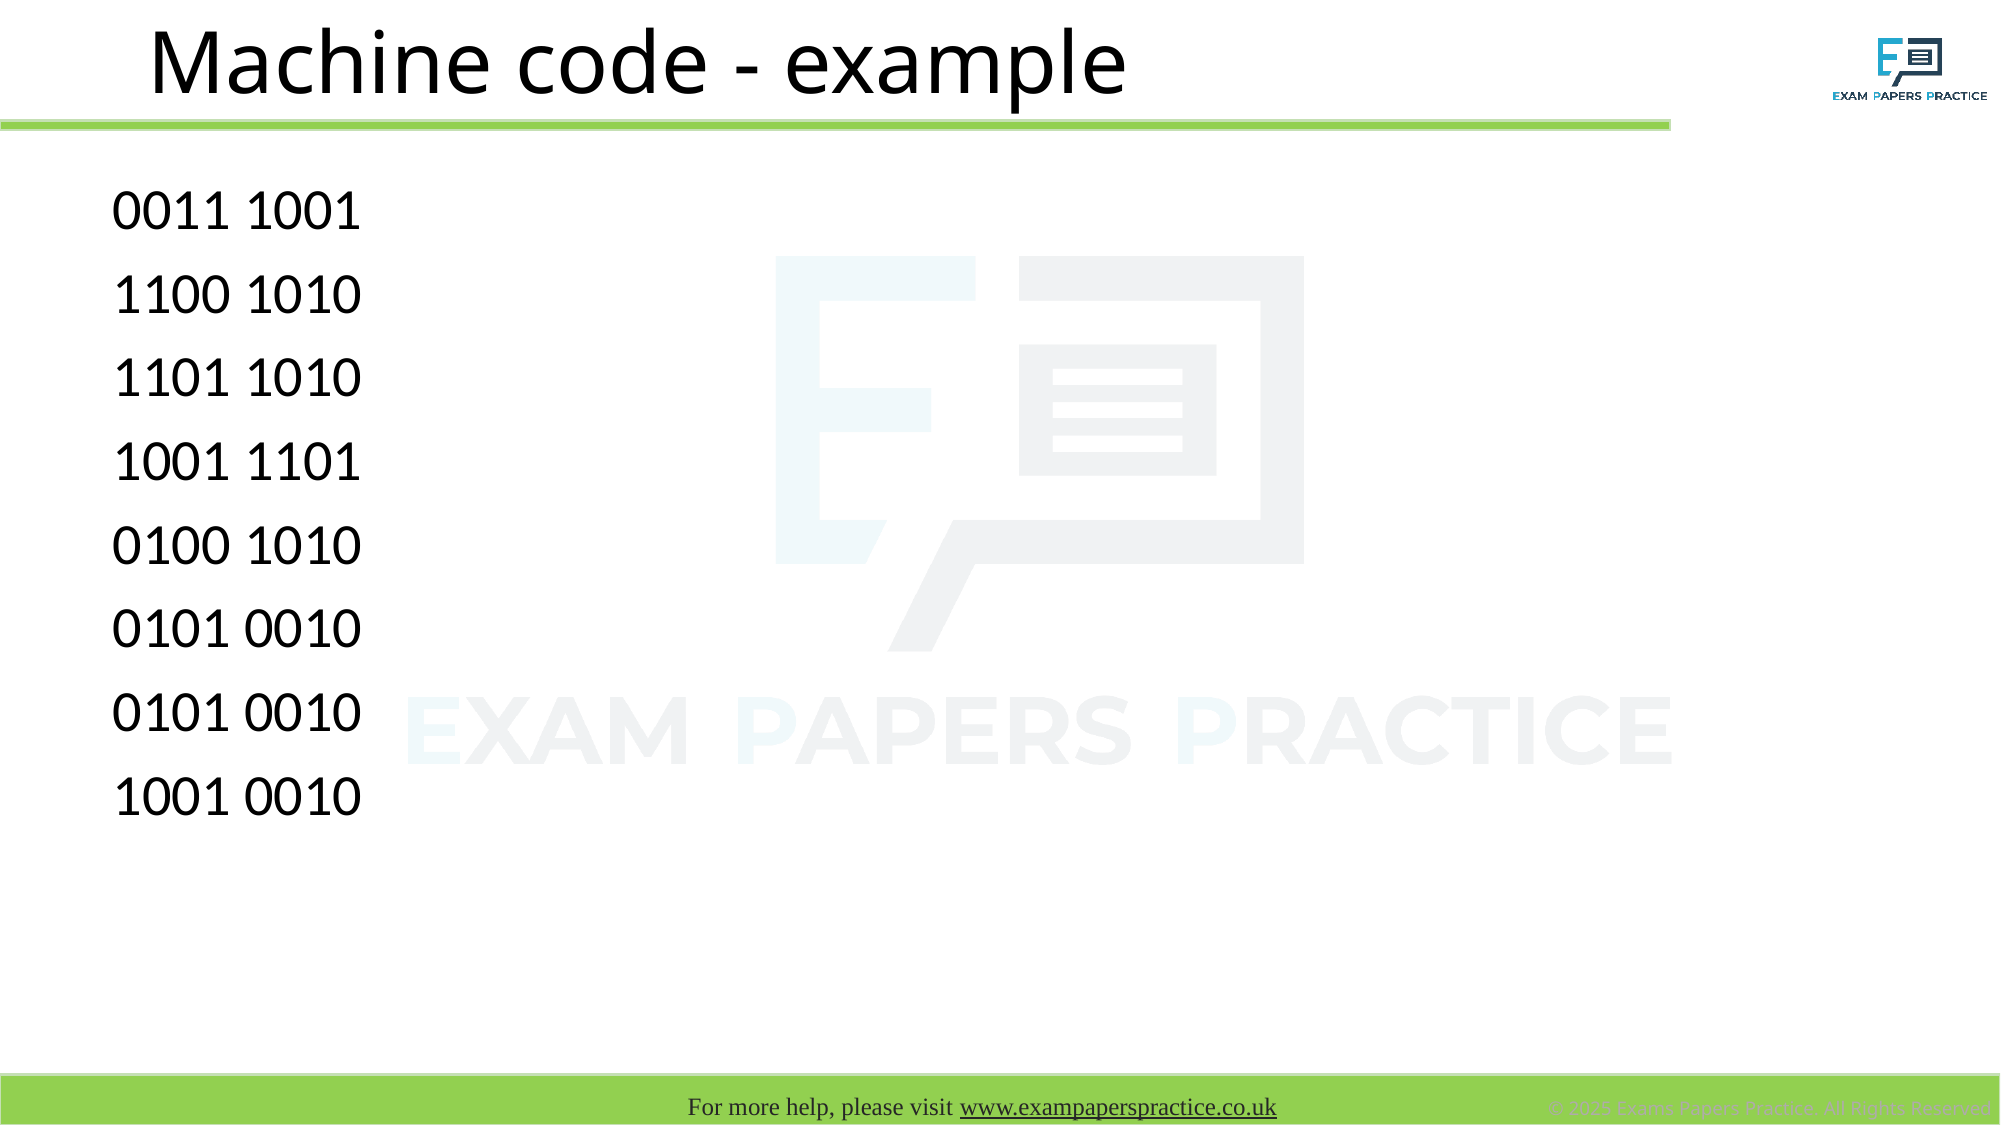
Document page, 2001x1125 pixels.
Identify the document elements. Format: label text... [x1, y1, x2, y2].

list 0011 1001 1100 1010 1101 1010 1001 1101 0100 1010 0101 0010 0101 0010 1001 0010 [97, 171, 1823, 886]
title Machine code - example [132, 11, 1858, 121]
